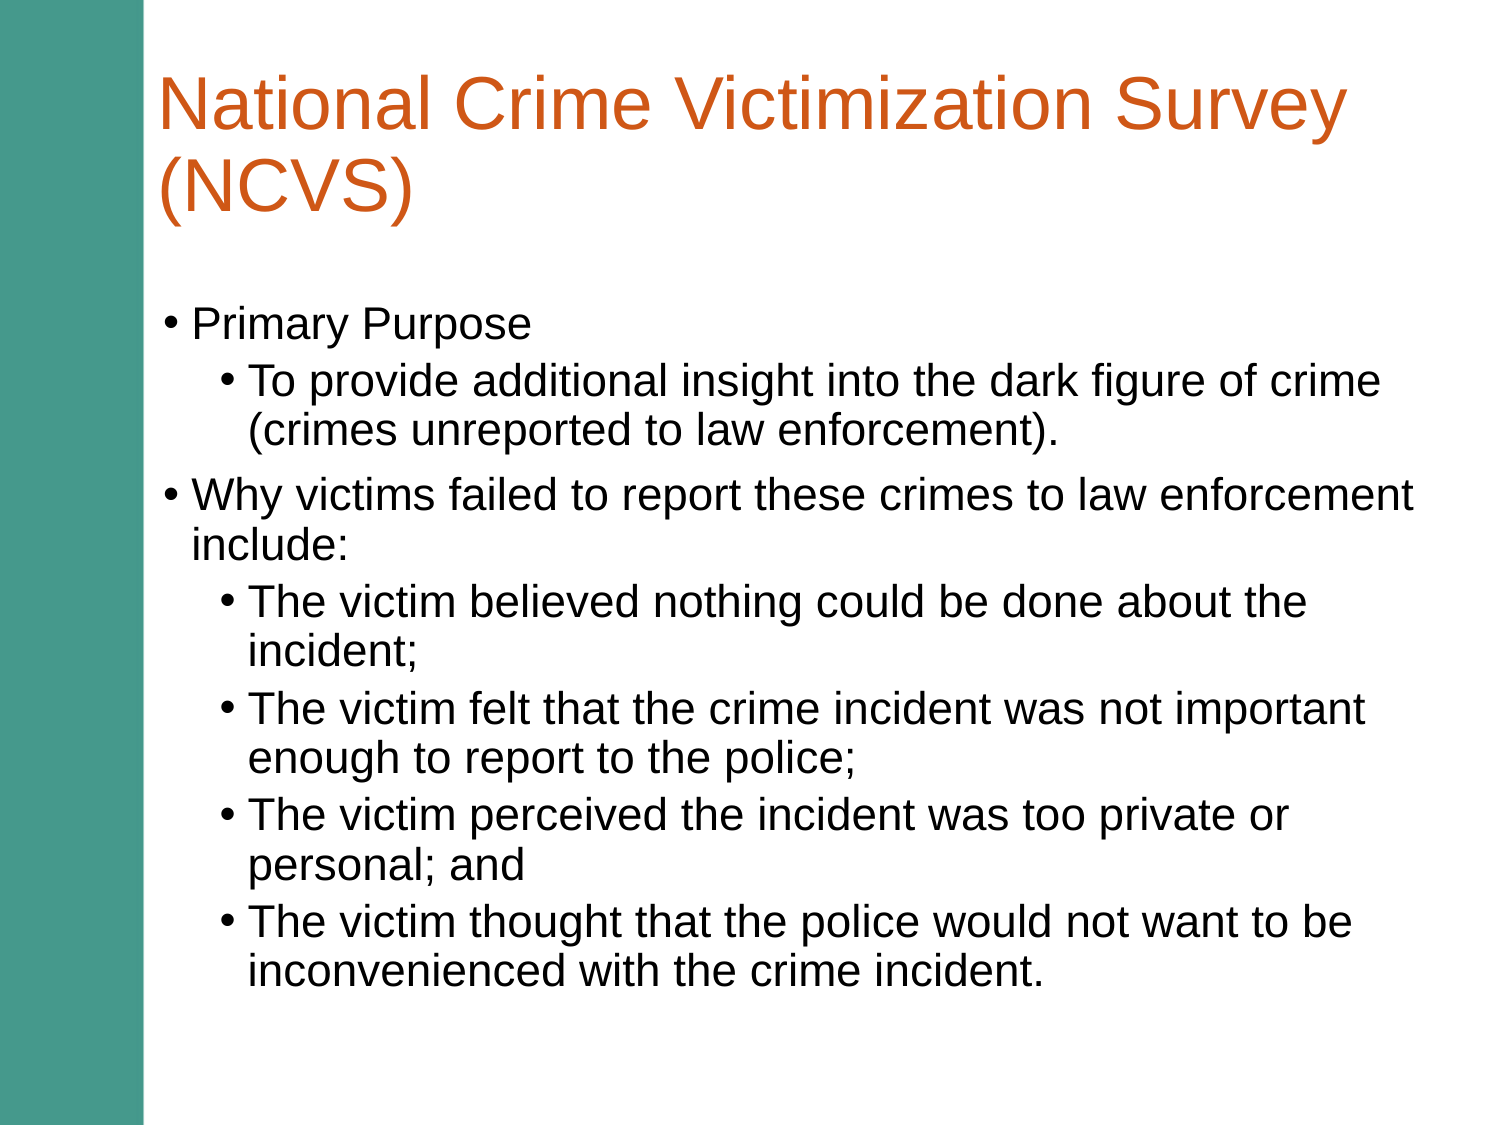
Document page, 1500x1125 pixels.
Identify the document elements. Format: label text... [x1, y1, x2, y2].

title National Crime Victimization Survey (NCVS) [142, 37, 1437, 255]
list Primary Purpose To provide additional insight into the dark figure of crime (crimes unreported to law enforcement). Why victims failed to report these crimes to law enforcement include: The victim believed nothing could be done about the incident; The victim felt that the crime incident was not important enough to report to the police; The victim perceived the incident was too private or personal; and The victim thought that the police would not want to be inconvenienced with the crime incident. [148, 292, 1475, 1068]
picture [0, 0, 1500, 1125]
